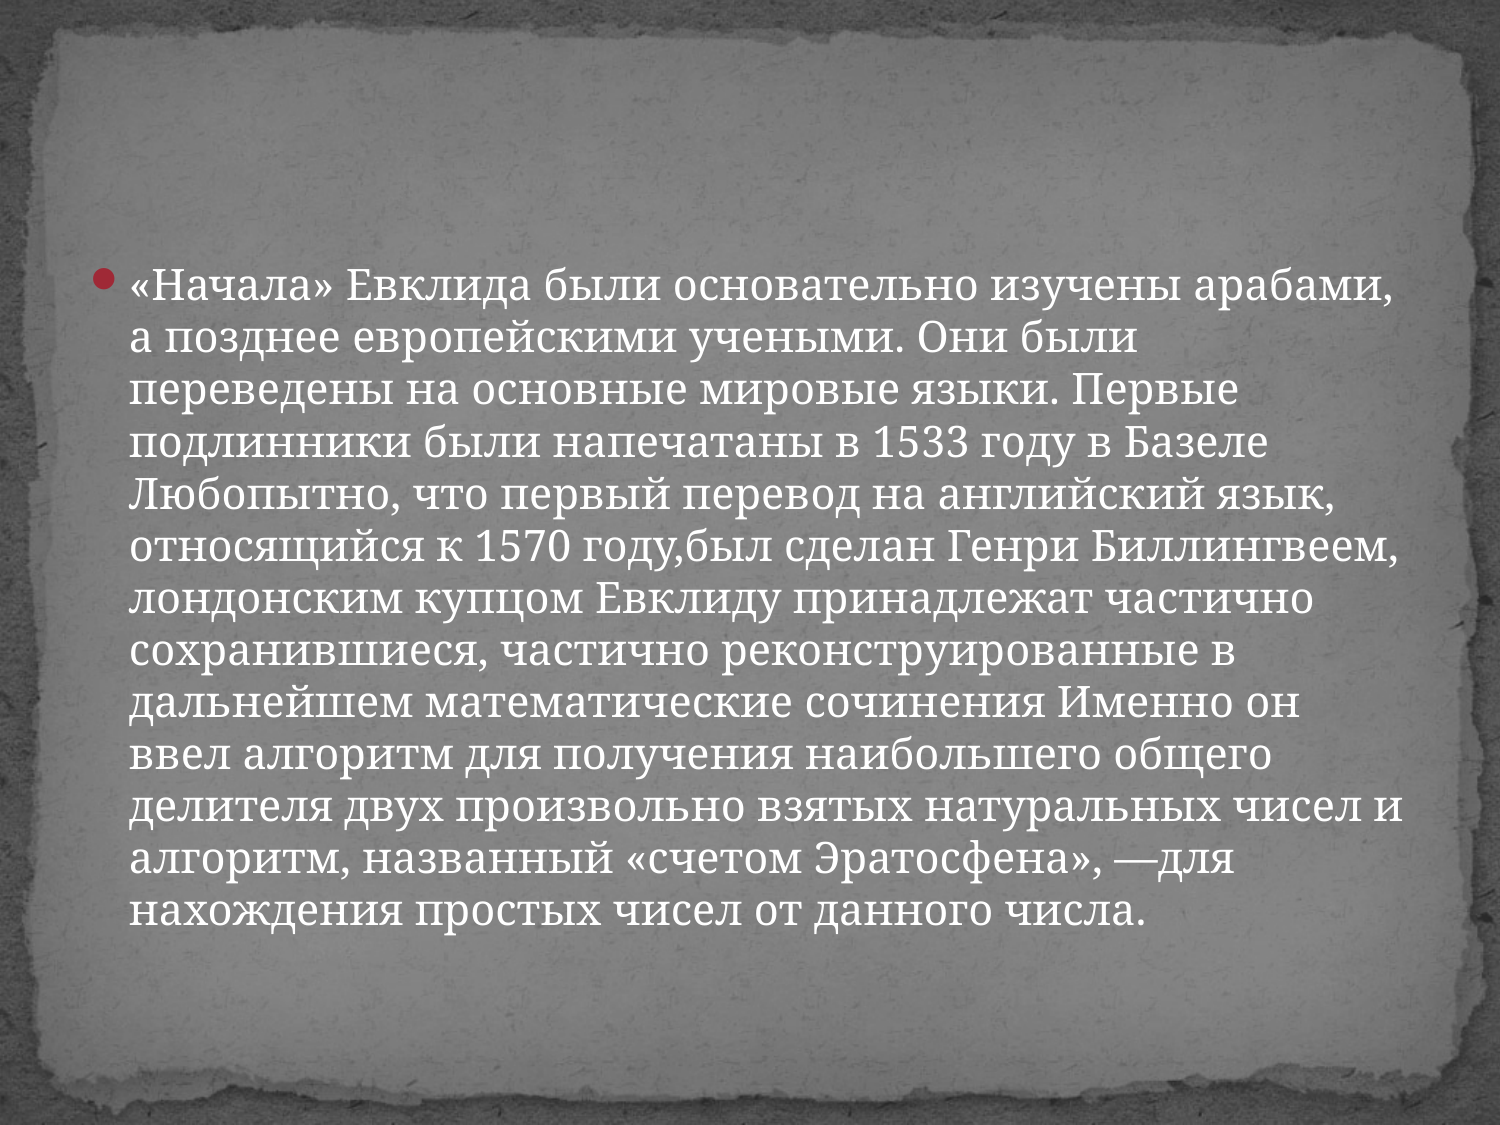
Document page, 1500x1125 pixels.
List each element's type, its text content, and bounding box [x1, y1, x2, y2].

list «Начала» Евклида были основательно изучены арабами, а позднее европейскими учеными. Они были переведены на основные мировые языки. Первые подлинники были напечатаны в 1533 году в Базеле Любопытно, что первый перевод на английский язык, относящийся к 1570 году,был сделан Генри Биллингвеем, лондонским купцом Евклиду принадлежат частично сохранившиеся, частично реконструированные в дальнейшем математические сочинения Именно он ввел алгоритм для получения наибольшего общего делителя двух произвольно взятых натуральных чисел и алгоритм, названный «счетом Эратосфена», —для нахождения простых чисел от данного числа. [74, 249, 1426, 1001]
